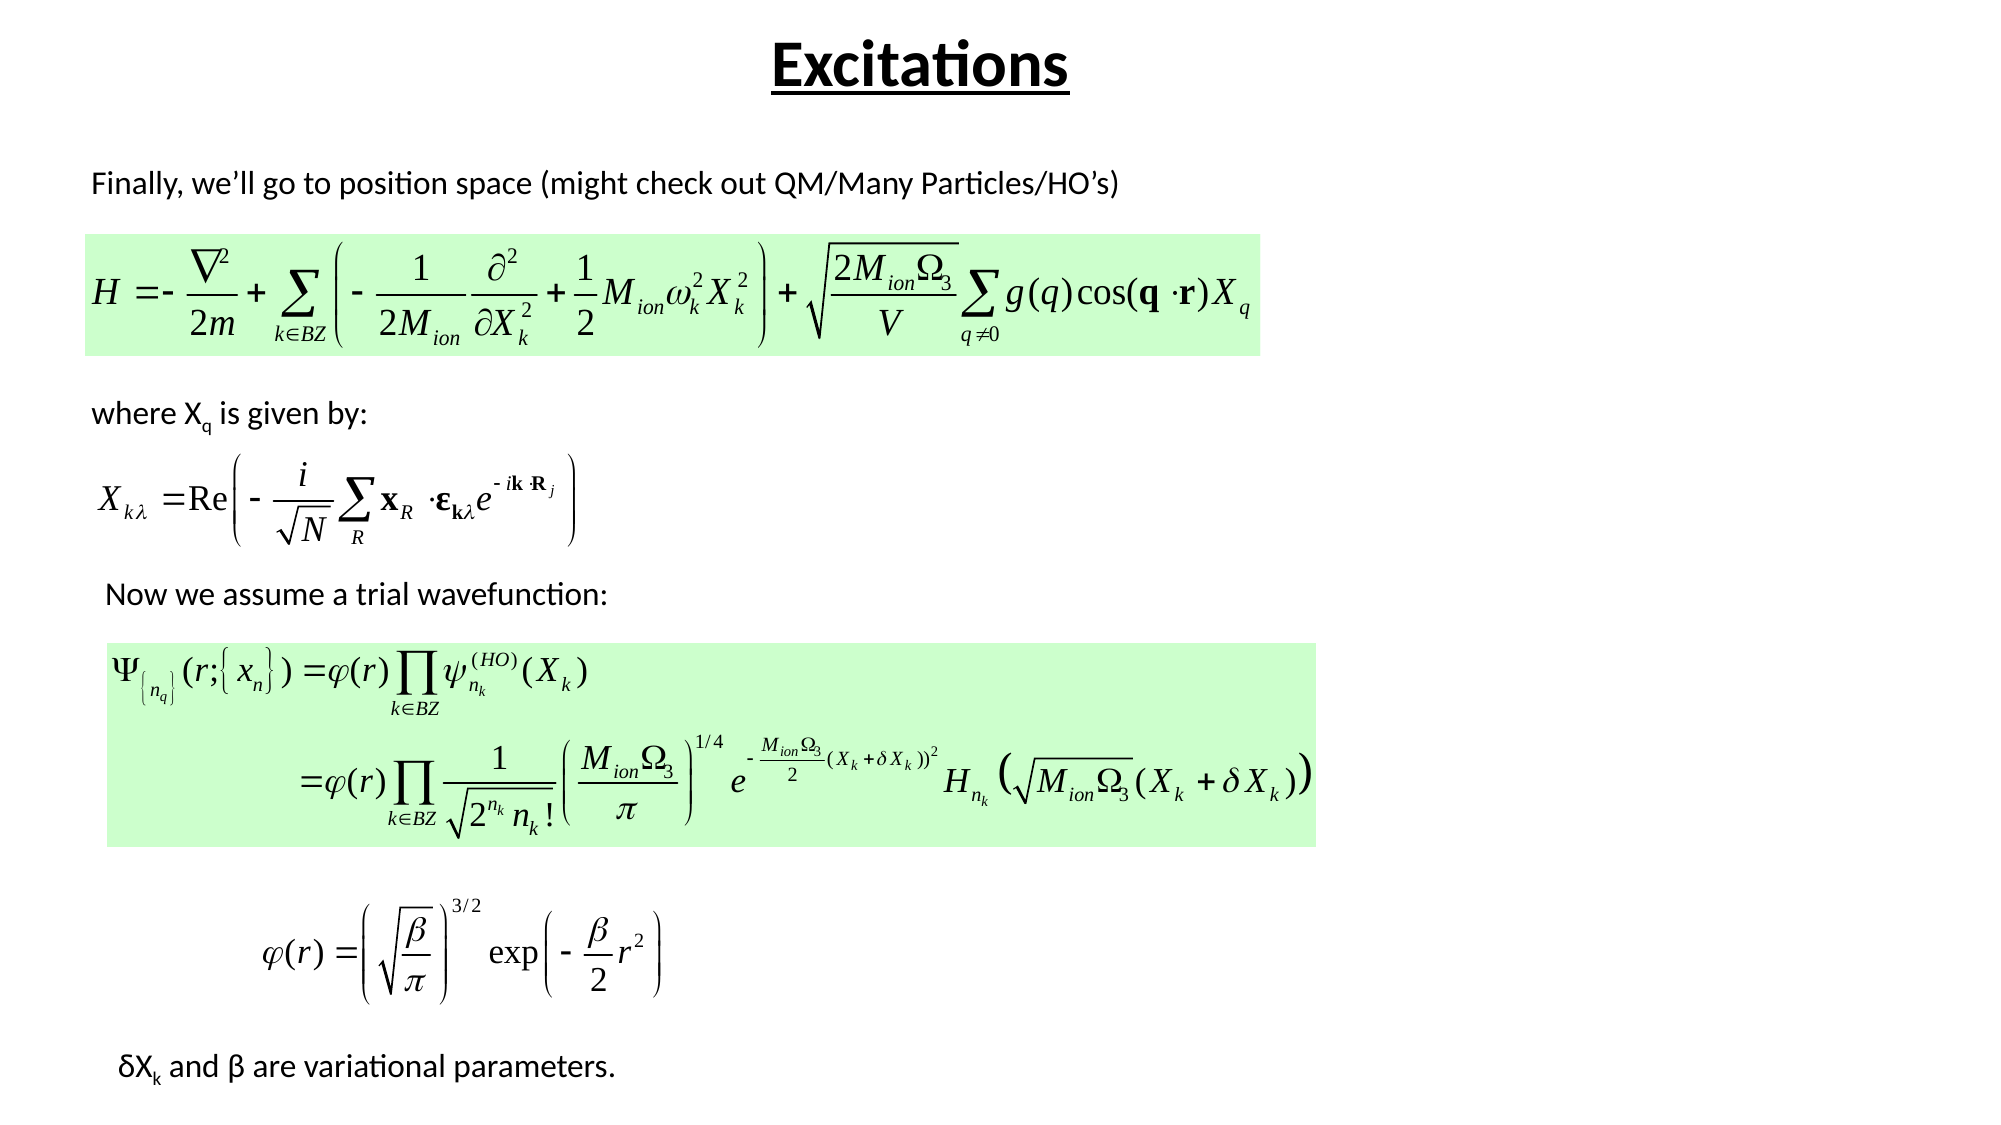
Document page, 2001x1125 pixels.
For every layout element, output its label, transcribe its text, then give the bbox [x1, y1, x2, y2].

text_box where Xq is given by: [76, 383, 439, 444]
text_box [257, 890, 670, 1014]
text_box Finally, we’ll go to position space (might check out QM/Many Particles/HO’s) [76, 153, 1281, 209]
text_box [84, 234, 1261, 357]
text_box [106, 642, 1316, 847]
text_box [90, 446, 587, 556]
text_box δXk and β are variational parameters. [103, 1036, 686, 1097]
title Excitations [629, 8, 1212, 109]
text_box Now we assume a trial wavefunction: [90, 564, 673, 620]
